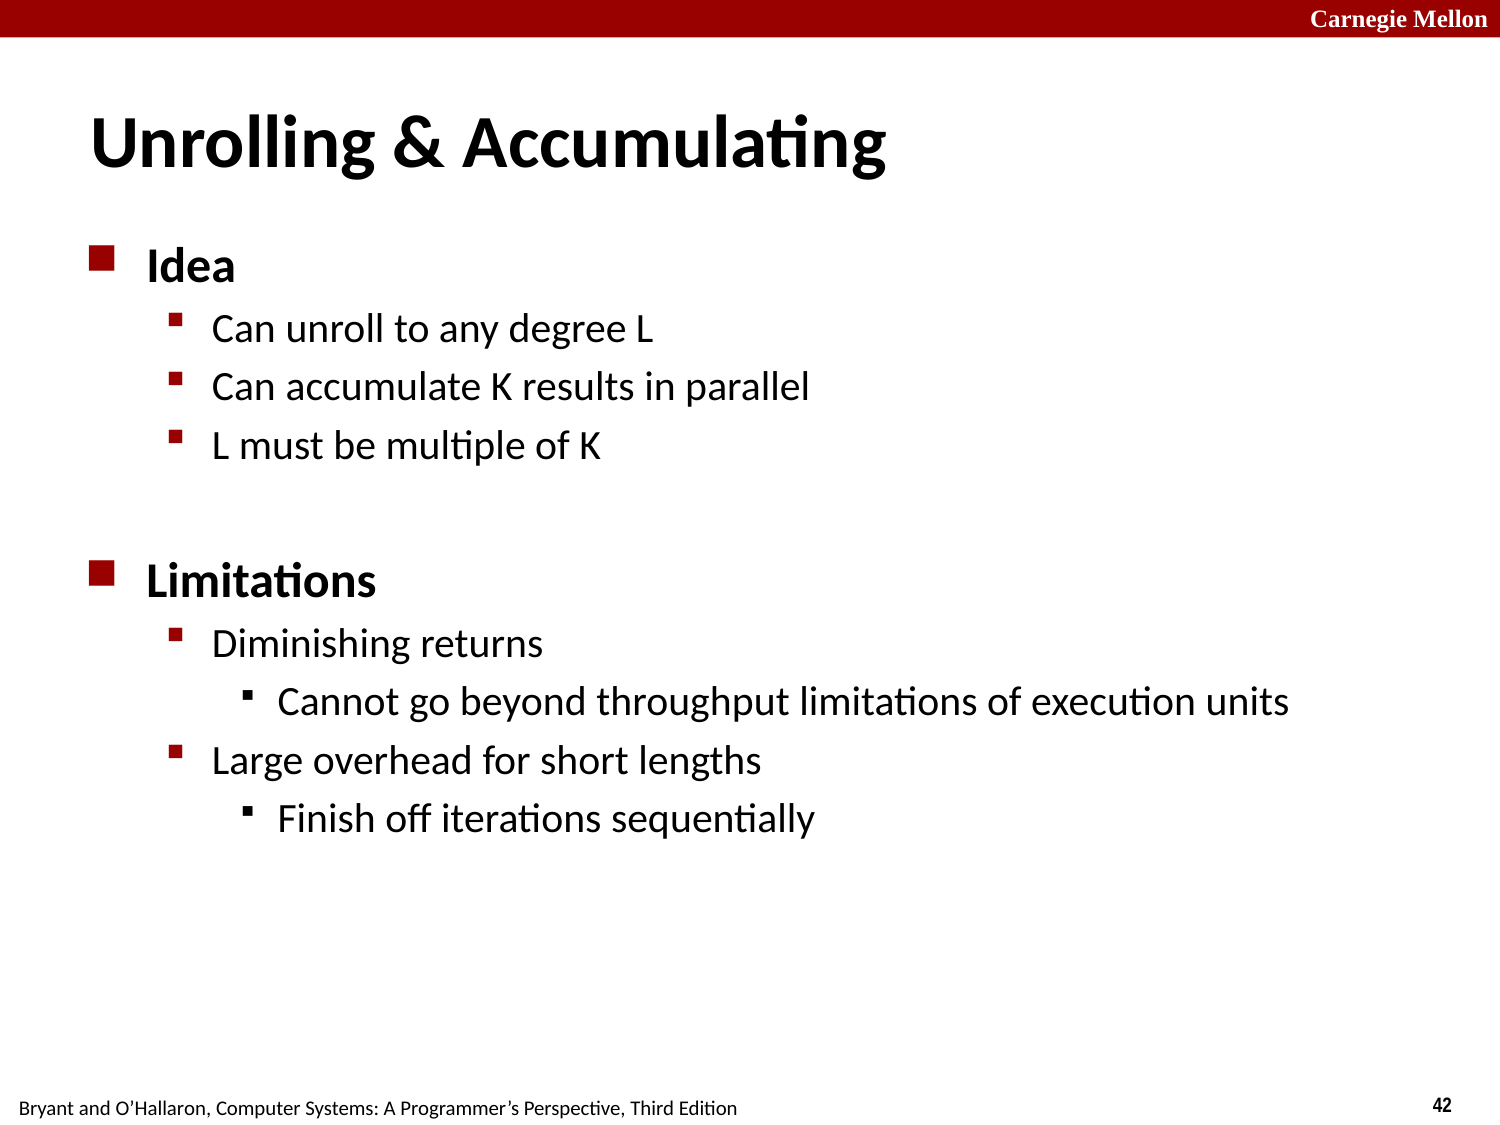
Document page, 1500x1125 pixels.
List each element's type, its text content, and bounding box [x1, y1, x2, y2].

title Unrolling & Accumulating [74, 74, 1321, 201]
list Idea Can unroll to any degree L Can accumulate K results in parallel L must be multiple of K Limitations Diminishing returns Cannot go beyond throughput limitations of execution units Large overhead for short lengths Finish off iterations sequentially [74, 224, 1438, 988]
